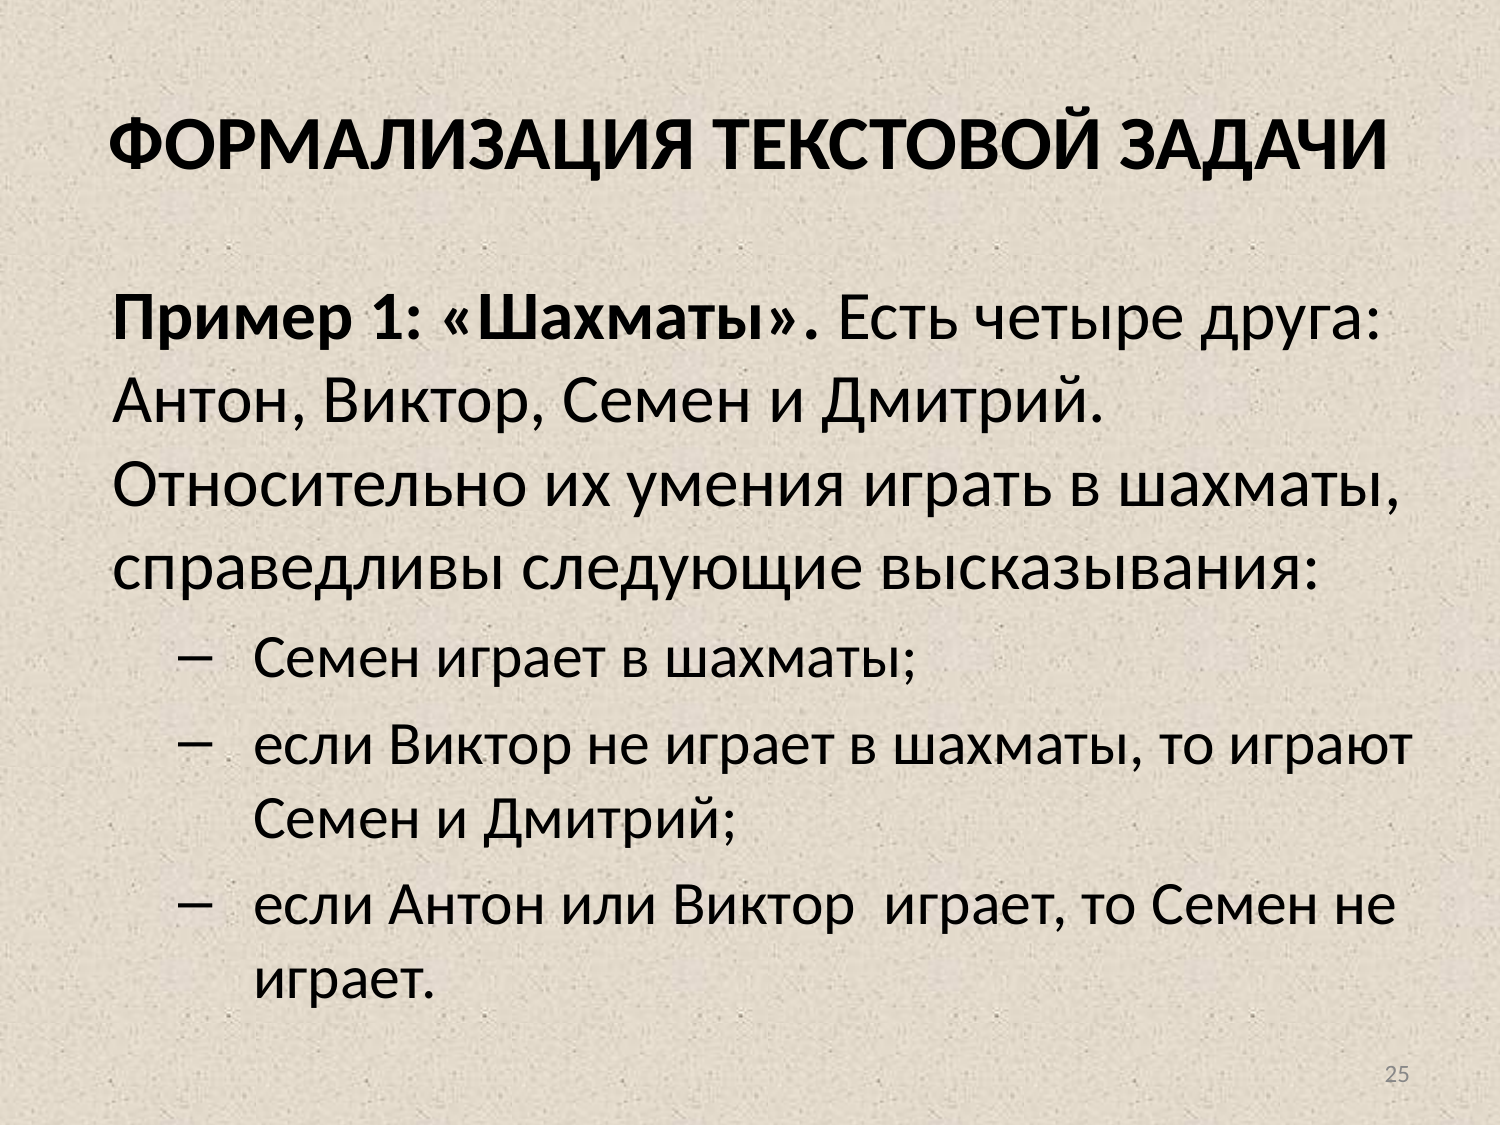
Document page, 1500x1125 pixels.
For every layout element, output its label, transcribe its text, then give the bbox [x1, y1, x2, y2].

slide_number ‹#› [1074, 1042, 1425, 1103]
list Пример 1: «Шахматы». Есть четыре друга: Антон, Виктор, Семен и Дмитрий. Относительно их умения играть в шахматы, справедливы следующие высказывания: Семен играет в шахматы; если Виктор не играет в шахматы, то играют Семен и Дмитрий; если Антон или Виктор играет, то Семен не играет. [41, 262, 1447, 1059]
picture [0, 0, 1500, 1125]
title ФОРМАЛИЗАЦИЯ ТЕКСТОВОЙ ЗАДАЧИ [75, 45, 1425, 233]
